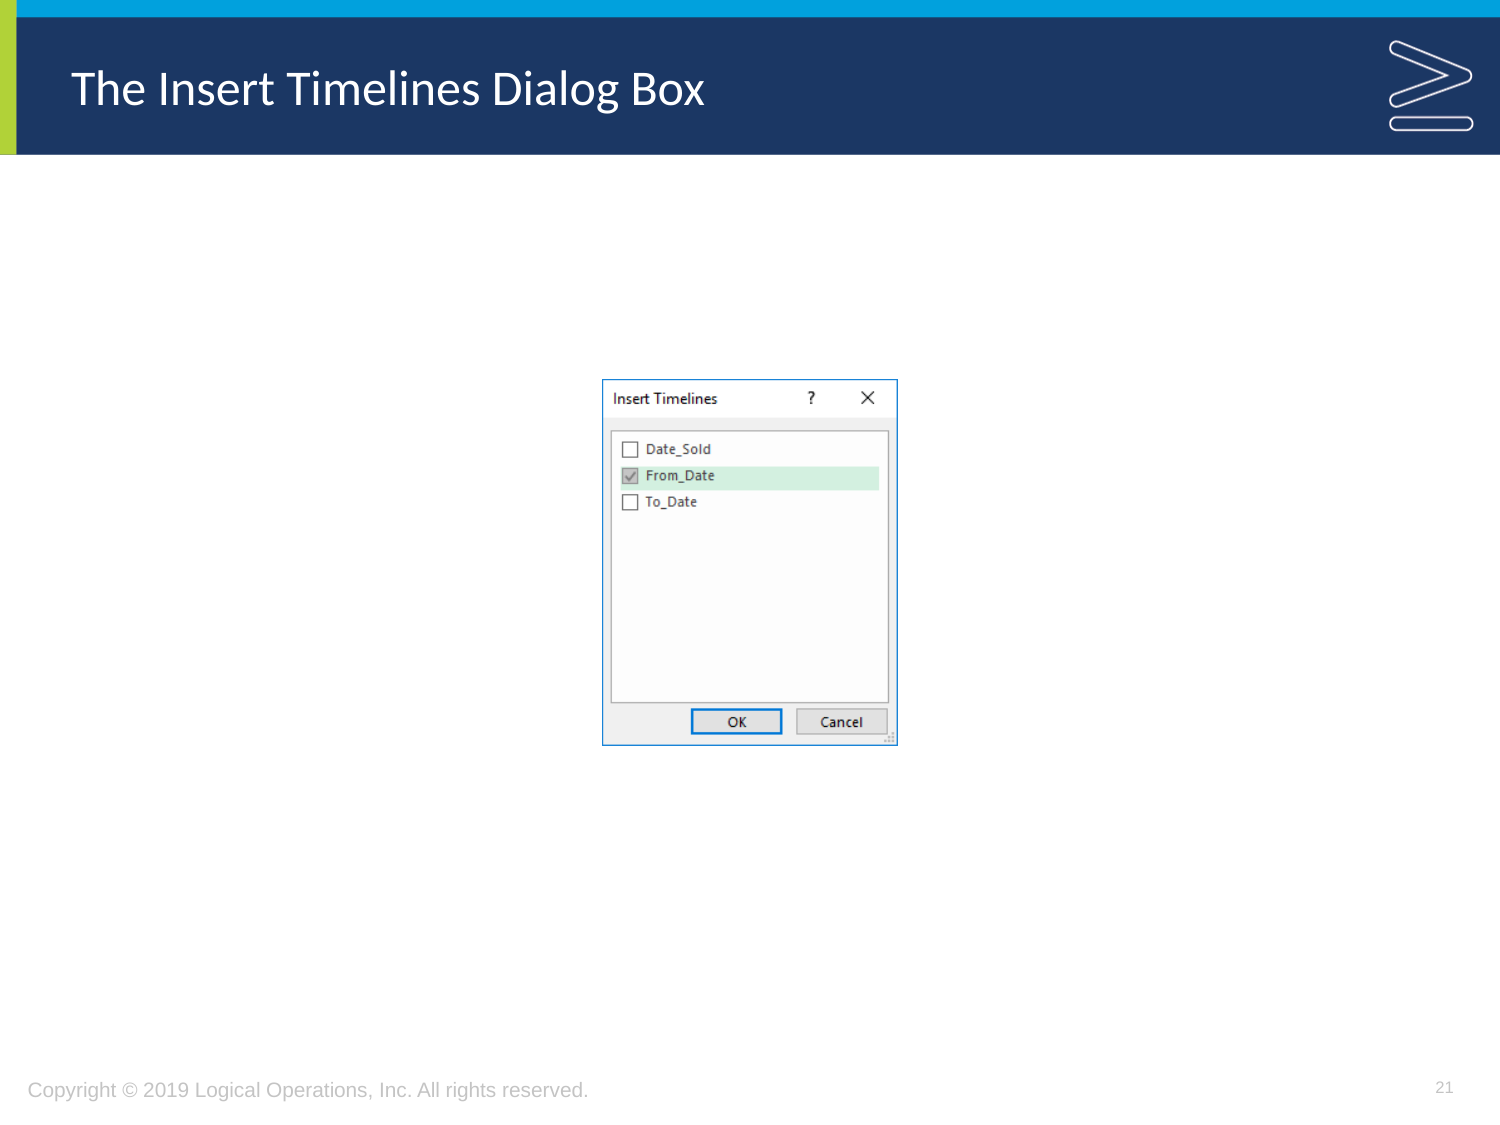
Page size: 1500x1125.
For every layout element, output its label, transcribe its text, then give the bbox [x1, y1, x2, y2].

slide_number 21 [1118, 1057, 1469, 1118]
title The Insert Timelines Dialog Box [56, 16, 1350, 155]
picture [0, 0, 56, 155]
picture [1350, 18, 1500, 155]
picture [602, 379, 898, 746]
